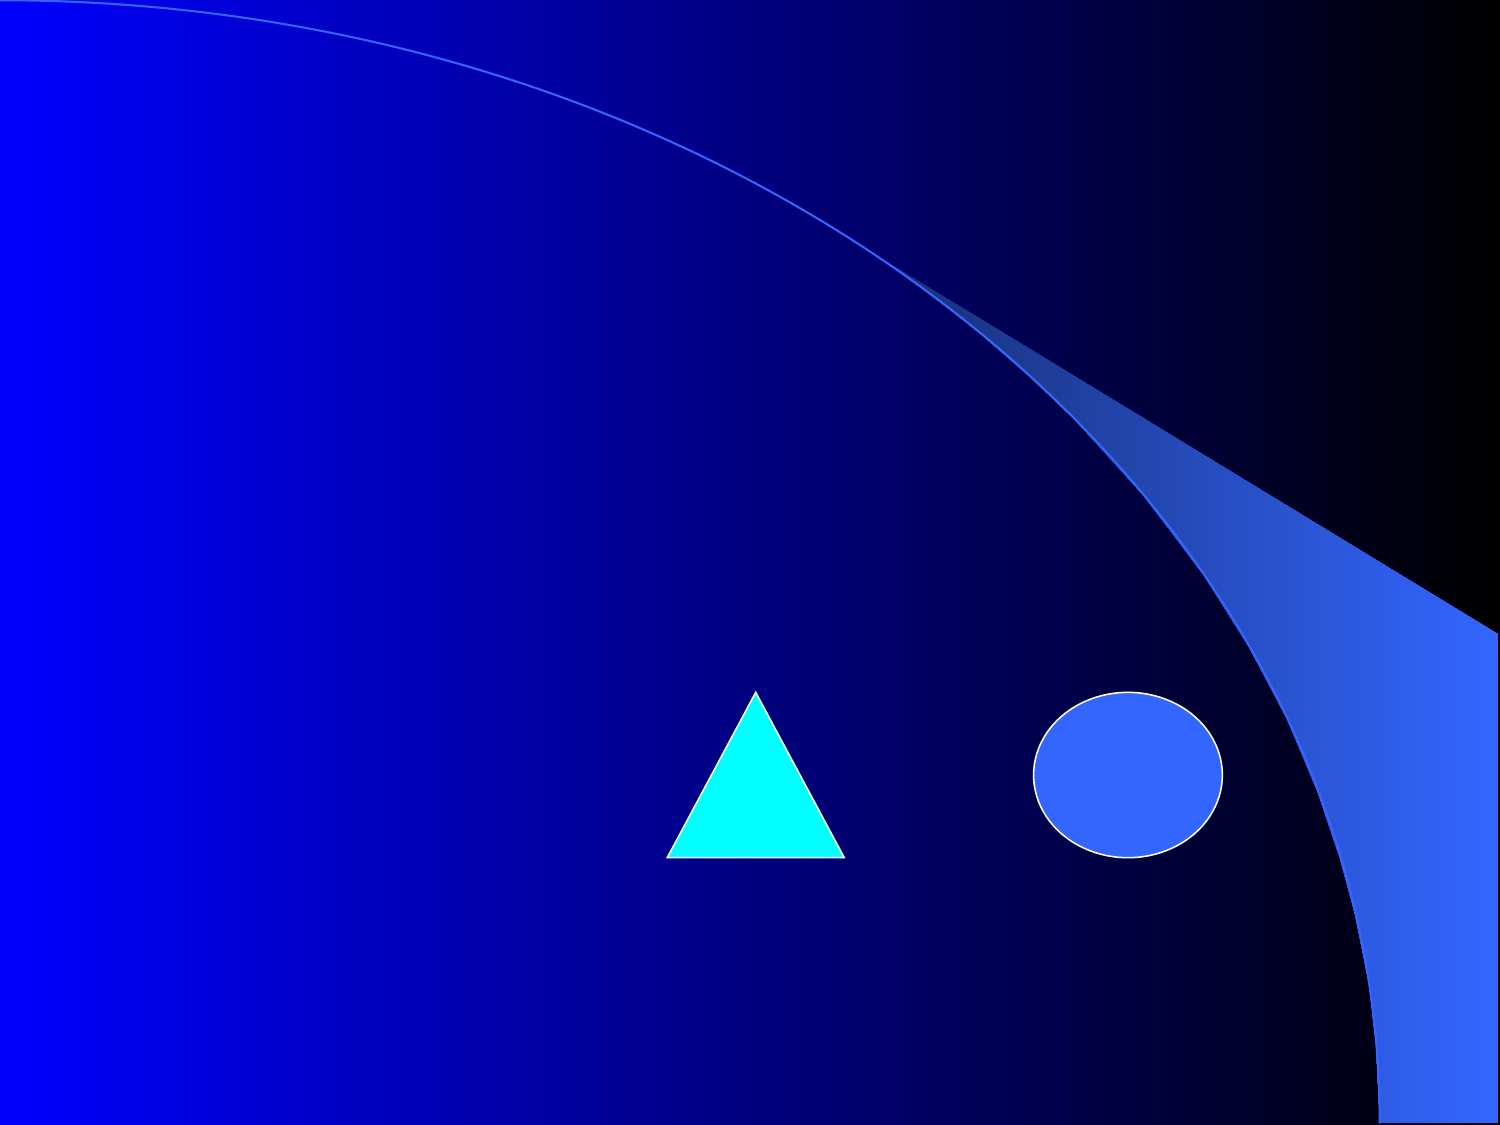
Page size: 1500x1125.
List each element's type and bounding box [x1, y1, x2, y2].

text_box [1033, 692, 1223, 858]
text_box [667, 692, 845, 858]
